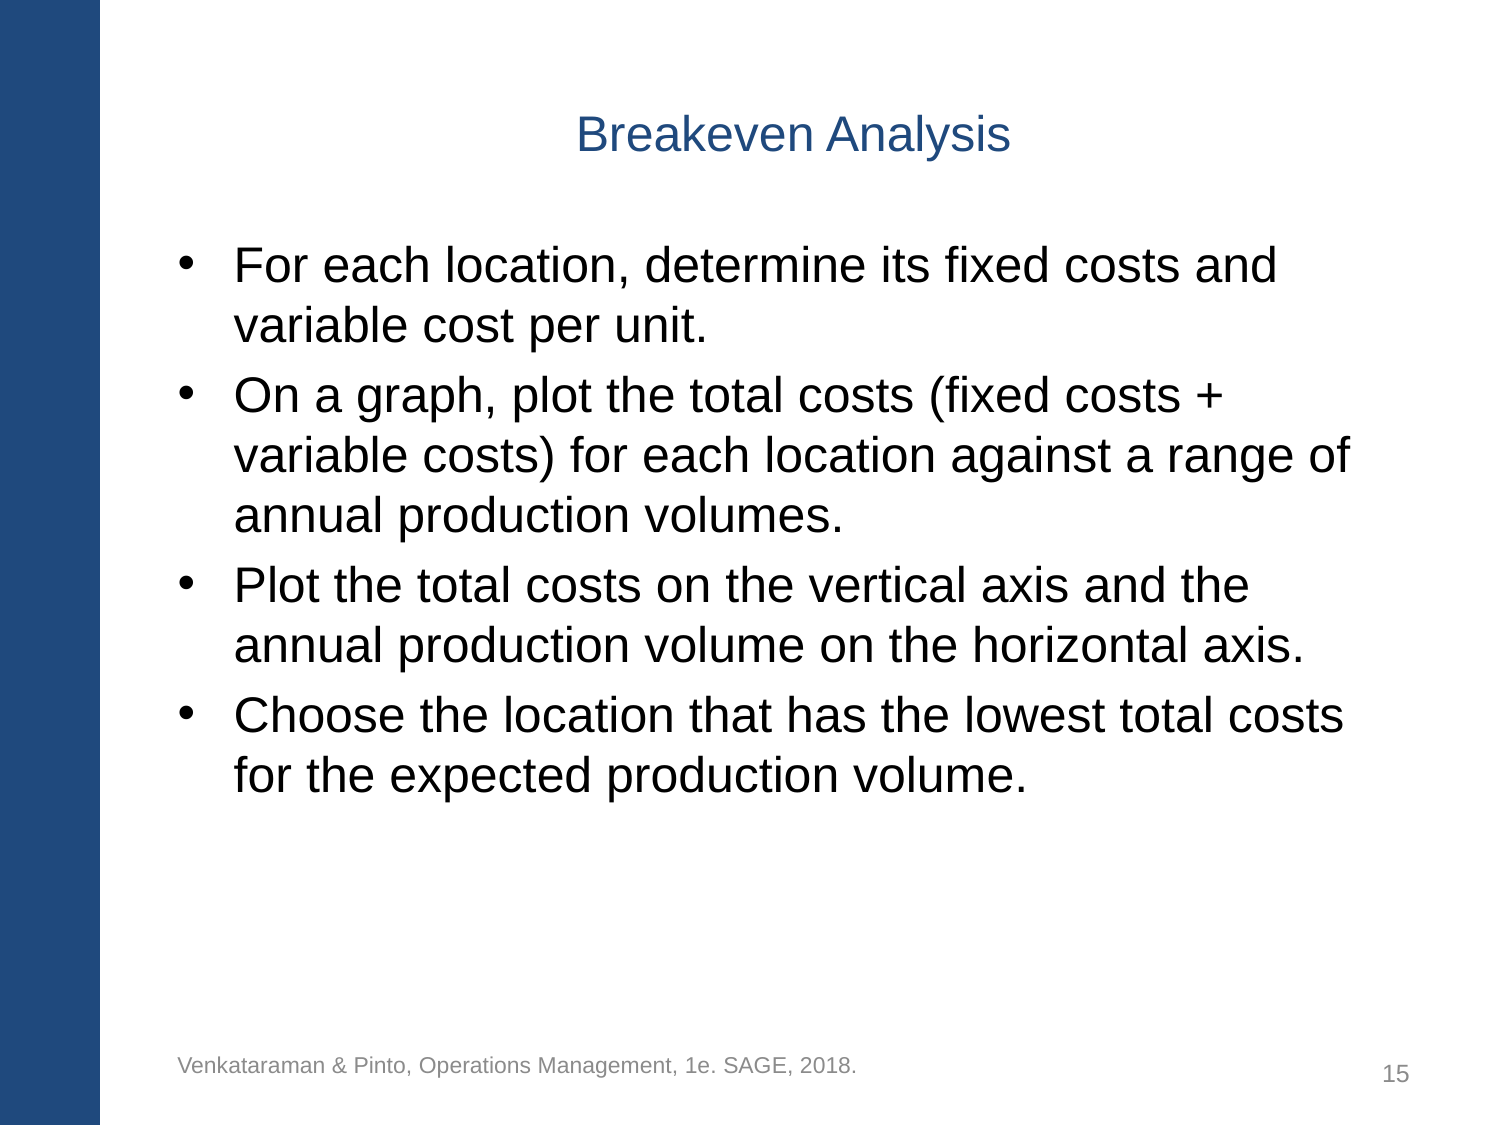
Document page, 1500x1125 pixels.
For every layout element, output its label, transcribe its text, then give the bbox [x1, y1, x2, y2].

title Breakeven Analysis [162, 37, 1425, 224]
slide_number 15 [1350, 1042, 1425, 1103]
list For each location, determine its fixed costs and variable cost per unit. On a graph, plot the total costs (fixed costs + variable costs) for each location against a range of annual production volumes. Plot the total costs on the vertical axis and the annual production volume on the horizontal axis. Choose the location that has the lowest total costs for the expected production volume. [162, 224, 1425, 1013]
footer Venkataraman & Pinto, Operations Management, 1e. SAGE, 2018. [162, 1042, 1313, 1103]
